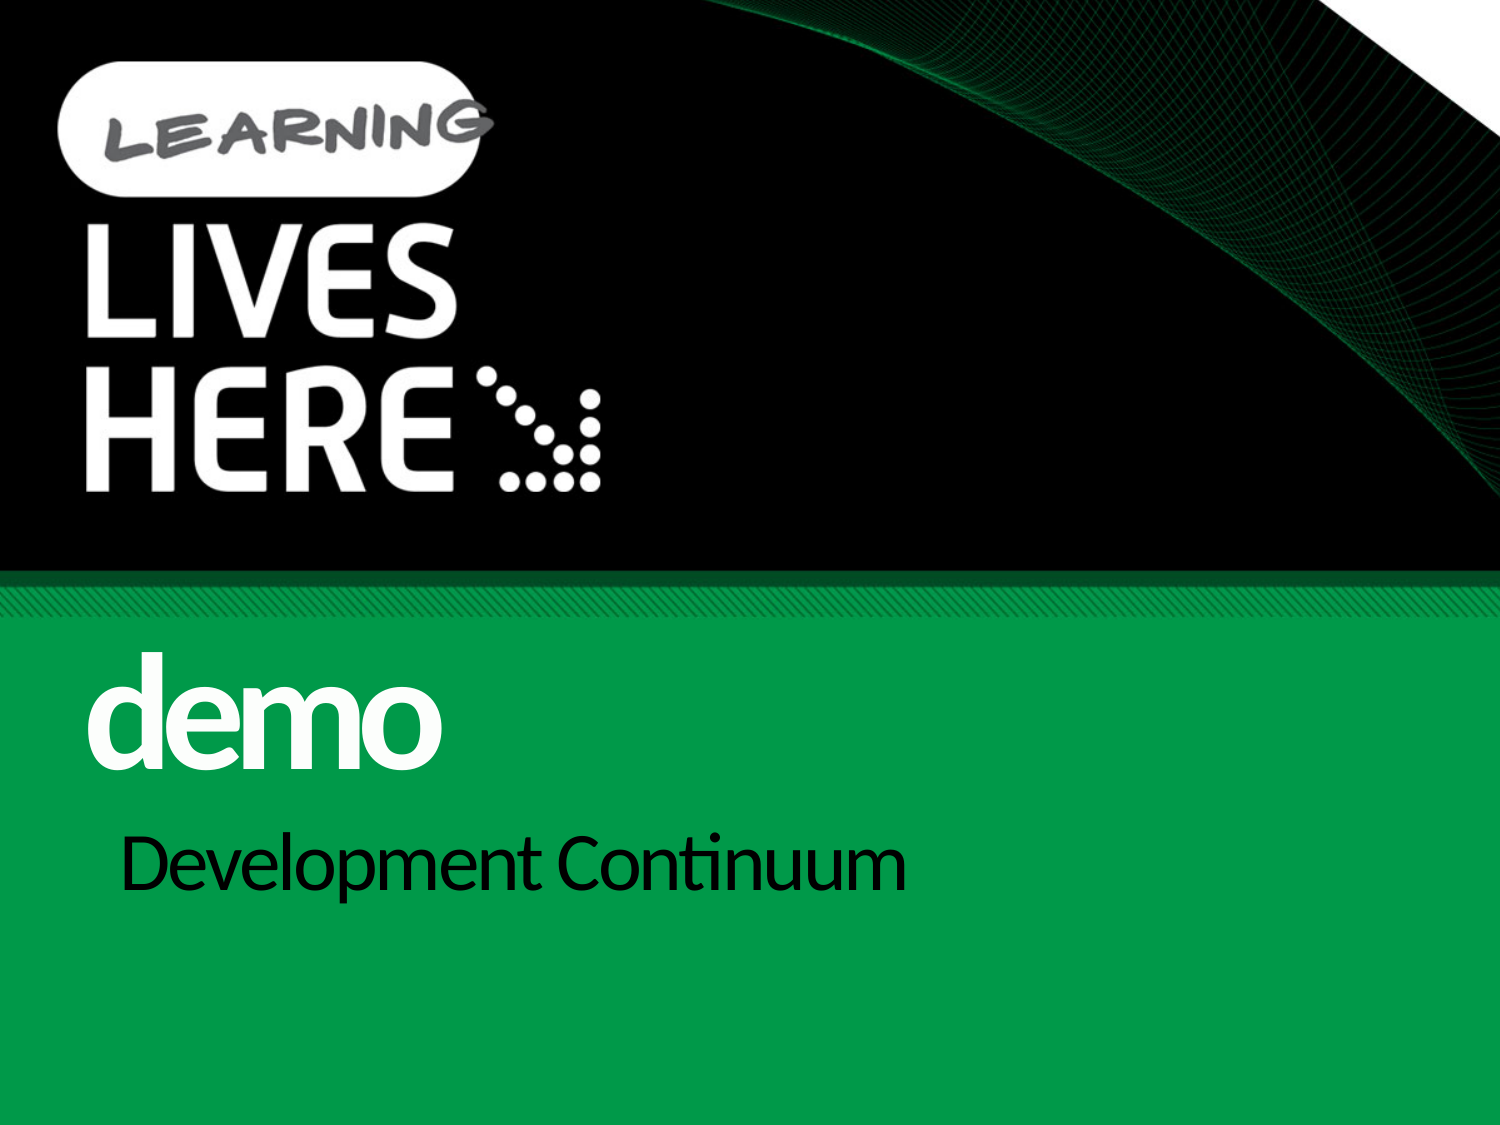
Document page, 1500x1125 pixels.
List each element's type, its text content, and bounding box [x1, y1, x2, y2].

title Development Continuum [119, 818, 1375, 943]
list demo [83, 625, 1344, 800]
picture [0, 0, 1500, 1125]
